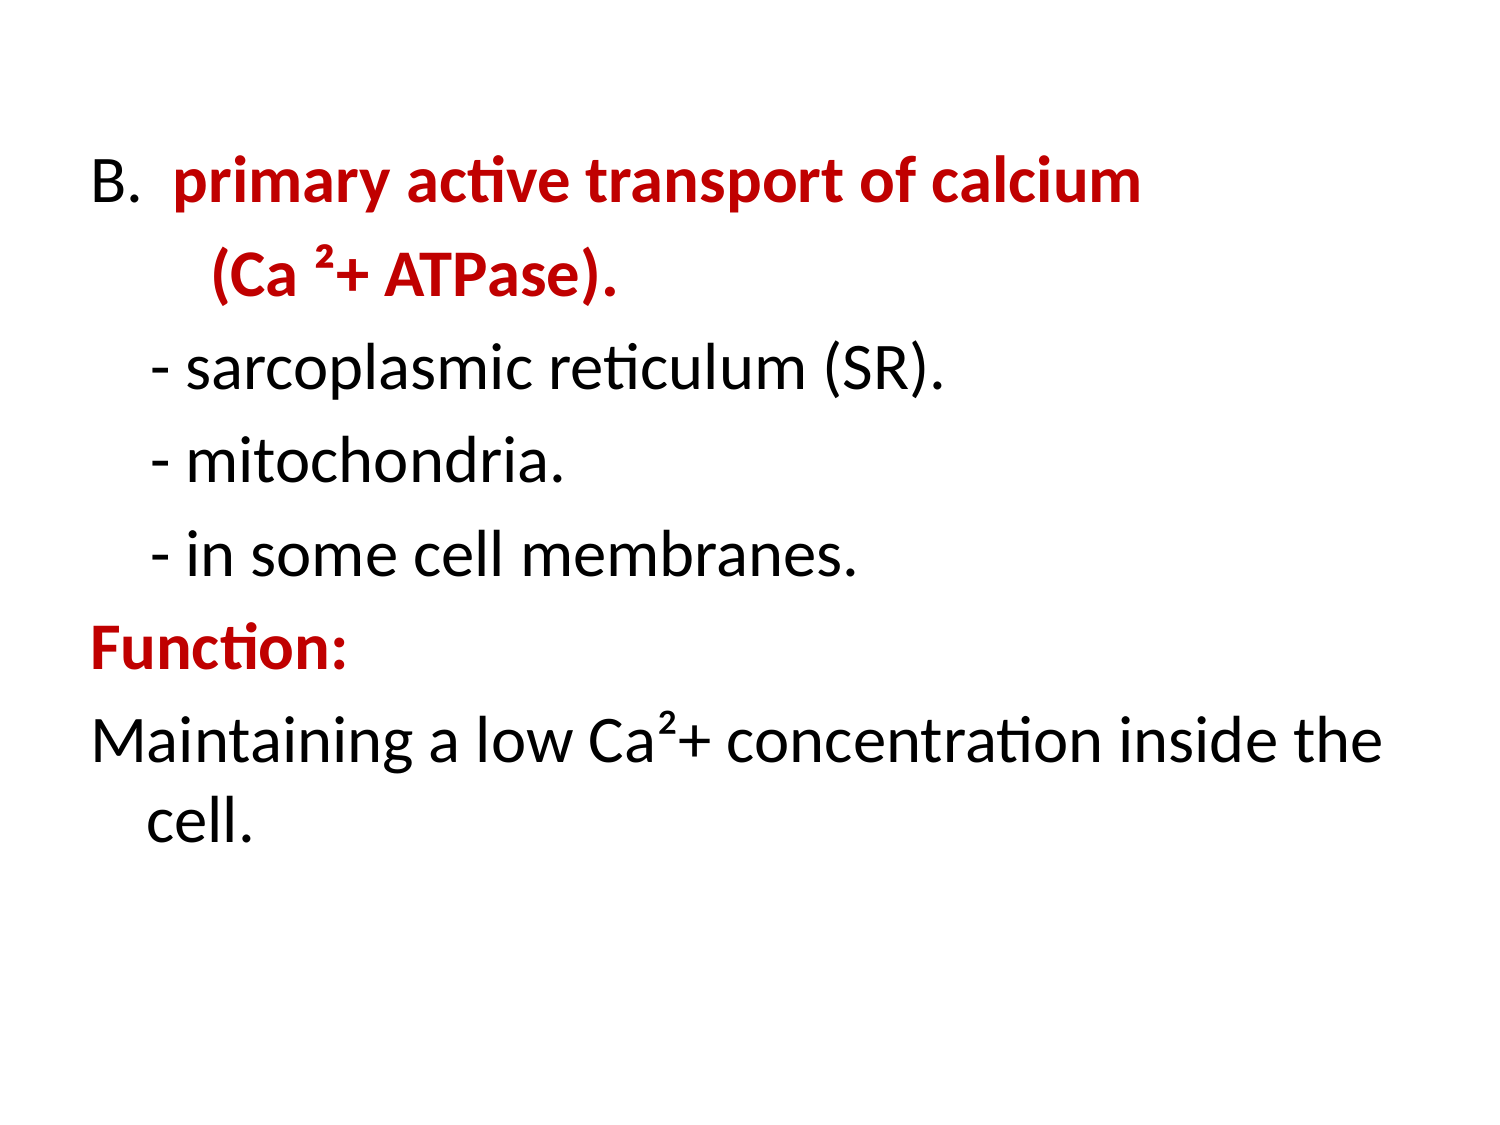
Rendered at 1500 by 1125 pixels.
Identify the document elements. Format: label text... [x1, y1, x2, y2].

list B. primary active transport of calcium (Ca ²+ ATPase). - sarcoplasmic reticulum (SR). - mitochondria. - in some cell membranes. Function: Maintaining a low Ca²+ concentration inside the cell. [75, 128, 1425, 1038]
